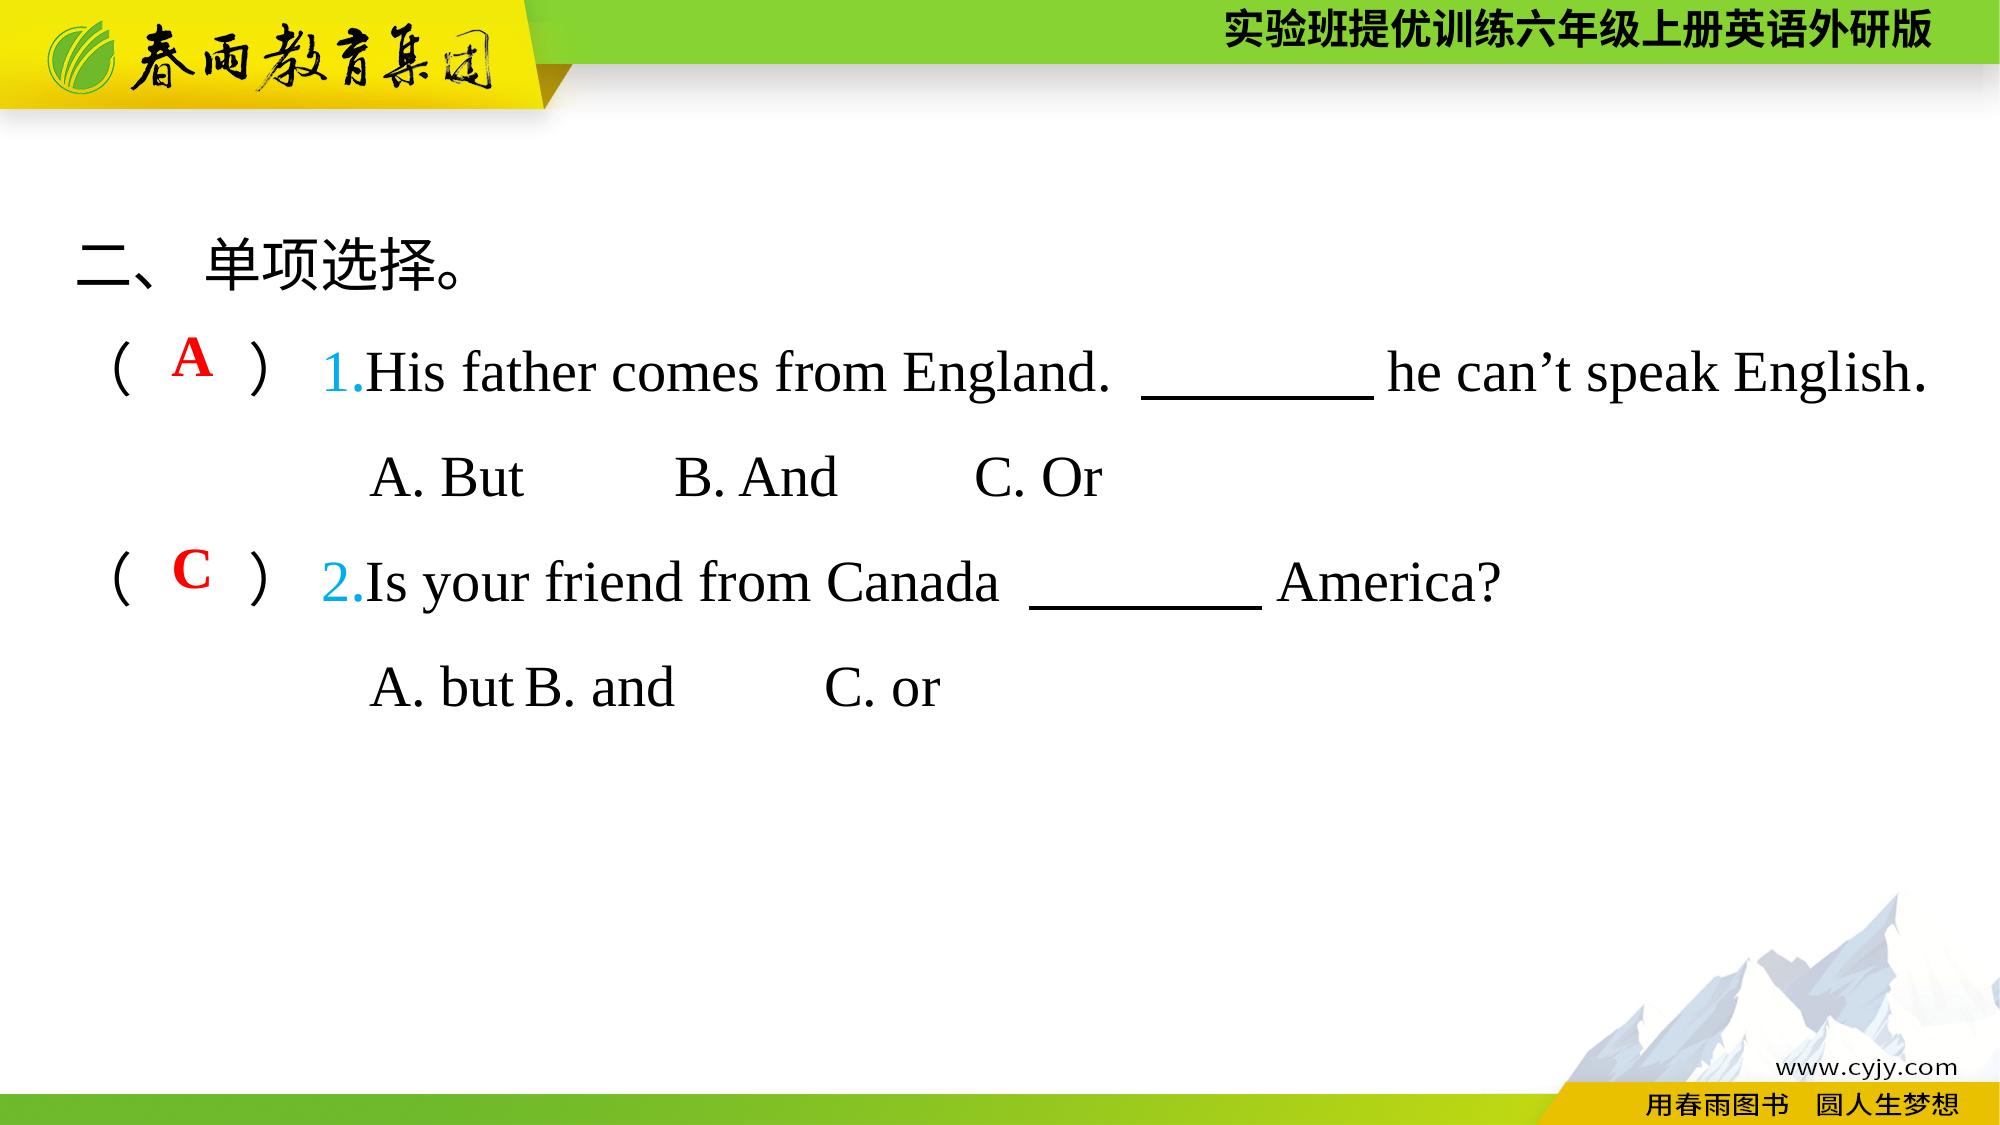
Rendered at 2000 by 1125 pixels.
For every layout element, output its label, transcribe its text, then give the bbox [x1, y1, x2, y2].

text_box A [156, 310, 229, 395]
list 二、 单项选择。 （ ）1.His father comes from England. he can’t speak English. A. But B. And C. Or （ ）2.Is your friend from Canada America? A. but B. and C. or [59, 185, 1944, 719]
text_box C [156, 523, 229, 608]
picture [0, 0, 2000, 1125]
